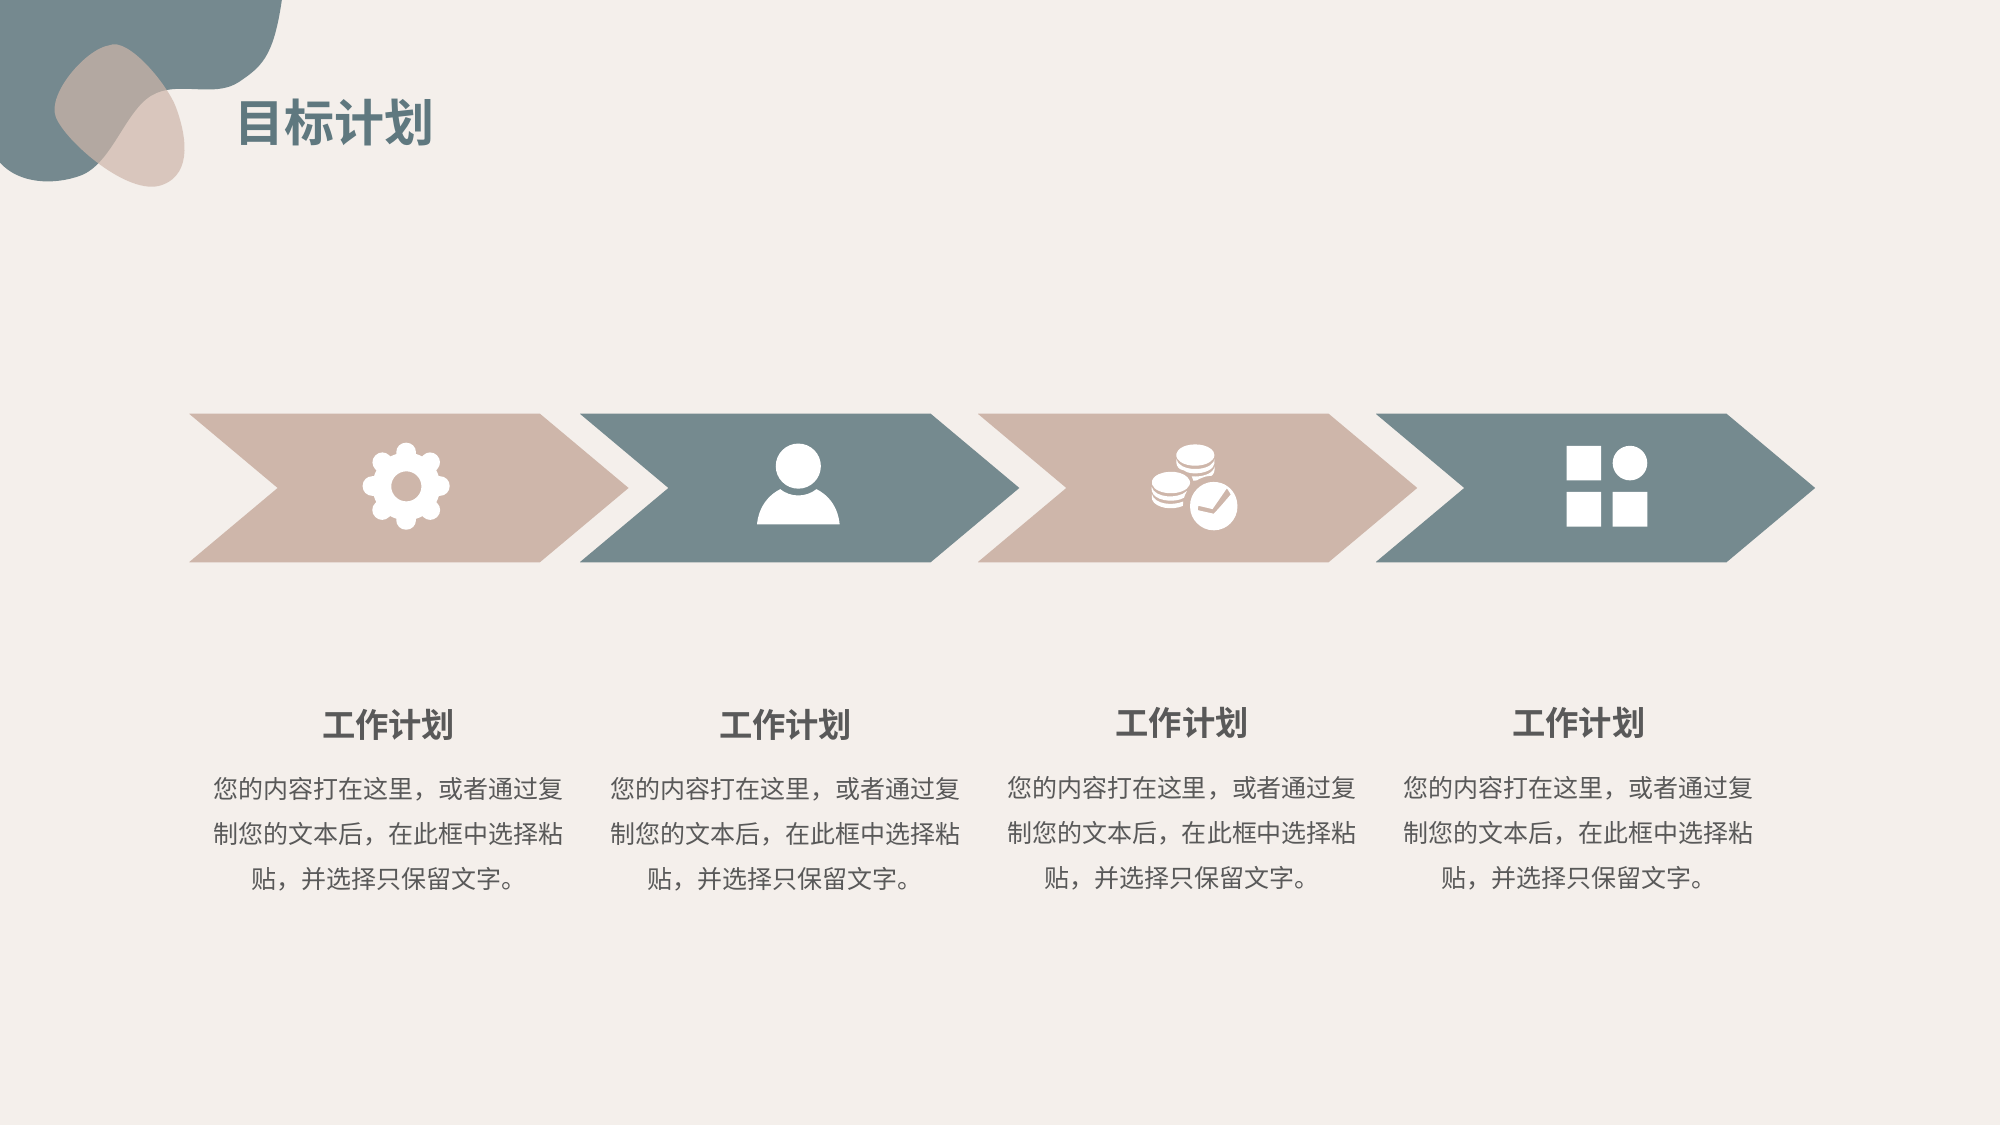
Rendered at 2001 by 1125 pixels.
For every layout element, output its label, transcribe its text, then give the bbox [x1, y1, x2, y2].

text_box [1612, 491, 1648, 527]
text_box 工作计划 [1497, 702, 1661, 743]
text_box 工作计划 [703, 703, 868, 744]
text_box [1566, 445, 1602, 481]
text_box 您的内容打在这里，或者通过复制您的文本后，在此框中选择粘贴，并选择只保留文字。 [208, 759, 570, 894]
text_box [0, 0, 283, 183]
text_box [1612, 445, 1648, 481]
text_box [977, 412, 1419, 564]
text_box 工作计划 [1100, 702, 1264, 743]
text_box [1190, 481, 1238, 531]
text_box [1151, 471, 1191, 509]
text_box [775, 443, 821, 489]
text_box [53, 43, 186, 188]
text_box [757, 489, 840, 525]
text_box [188, 412, 631, 564]
text_box 目标计划 [219, 83, 450, 159]
text_box [362, 442, 450, 530]
text_box 工作计划 [307, 703, 471, 744]
text_box 您的内容打在这里，或者通过复制您的文本后，在此框中选择粘贴，并选择只保留文字。 [1398, 757, 1760, 893]
text_box [1566, 491, 1602, 527]
text_box [1176, 444, 1215, 481]
text_box [1375, 412, 1817, 564]
text_box 您的内容打在这里，或者通过复制您的文本后，在此框中选择粘贴，并选择只保留文字。 [1001, 757, 1363, 893]
text_box [579, 412, 1021, 564]
text_box 您的内容打在这里，或者通过复制您的文本后，在此框中选择粘贴，并选择只保留文字。 [605, 759, 966, 894]
